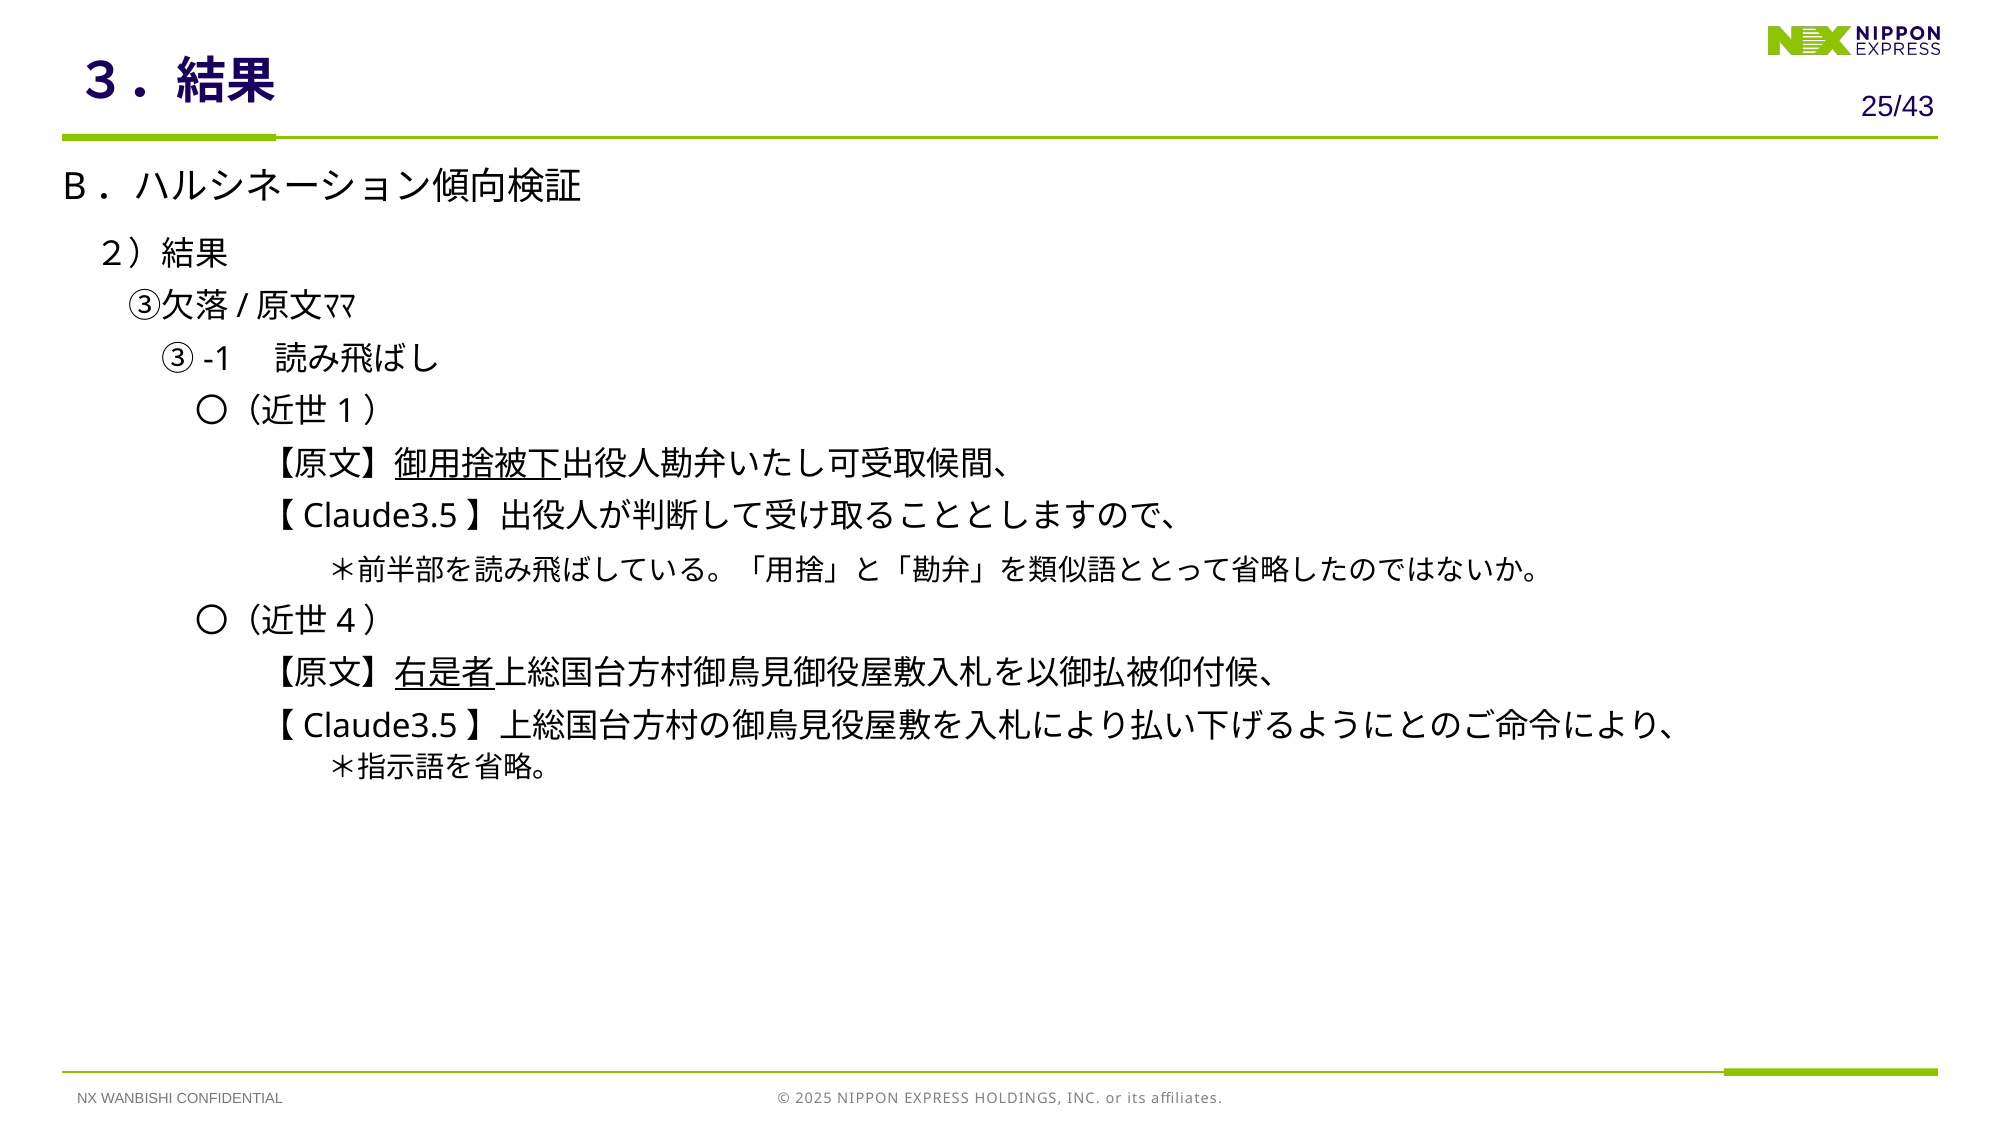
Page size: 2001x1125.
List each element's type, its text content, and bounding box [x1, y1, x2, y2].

footer NX WANBISHI CONFIDENTIAL [62, 1086, 738, 1110]
list B．ハルシネーション傾向検証 ２）結果 ③欠落/原文ﾏﾏ ③-1 読み飛ばし 〇（近世1） 【原文】御用捨被下出役人勘弁いたし可受取候間、 【Claude3.5】出役人が判断して受け取ることとしますので、 ＊前半部を読み飛ばしている。「用捨」と「勘弁」を類似語ととって省略したのではないか。 〇（近世4） 【原文】右是者上総国台方村御鳥見御役屋敷入札を以御払被仰付候、 【Claude3.5】上総国台方村の御鳥見役屋敷を入札により払い下げるようにとのご命令により、 ＊指示語を省略。 [62, 162, 1939, 791]
slide_number 24/43 [1848, 87, 1935, 123]
picture [1768, 26, 1940, 55]
title ３．結果 [62, 41, 1742, 103]
